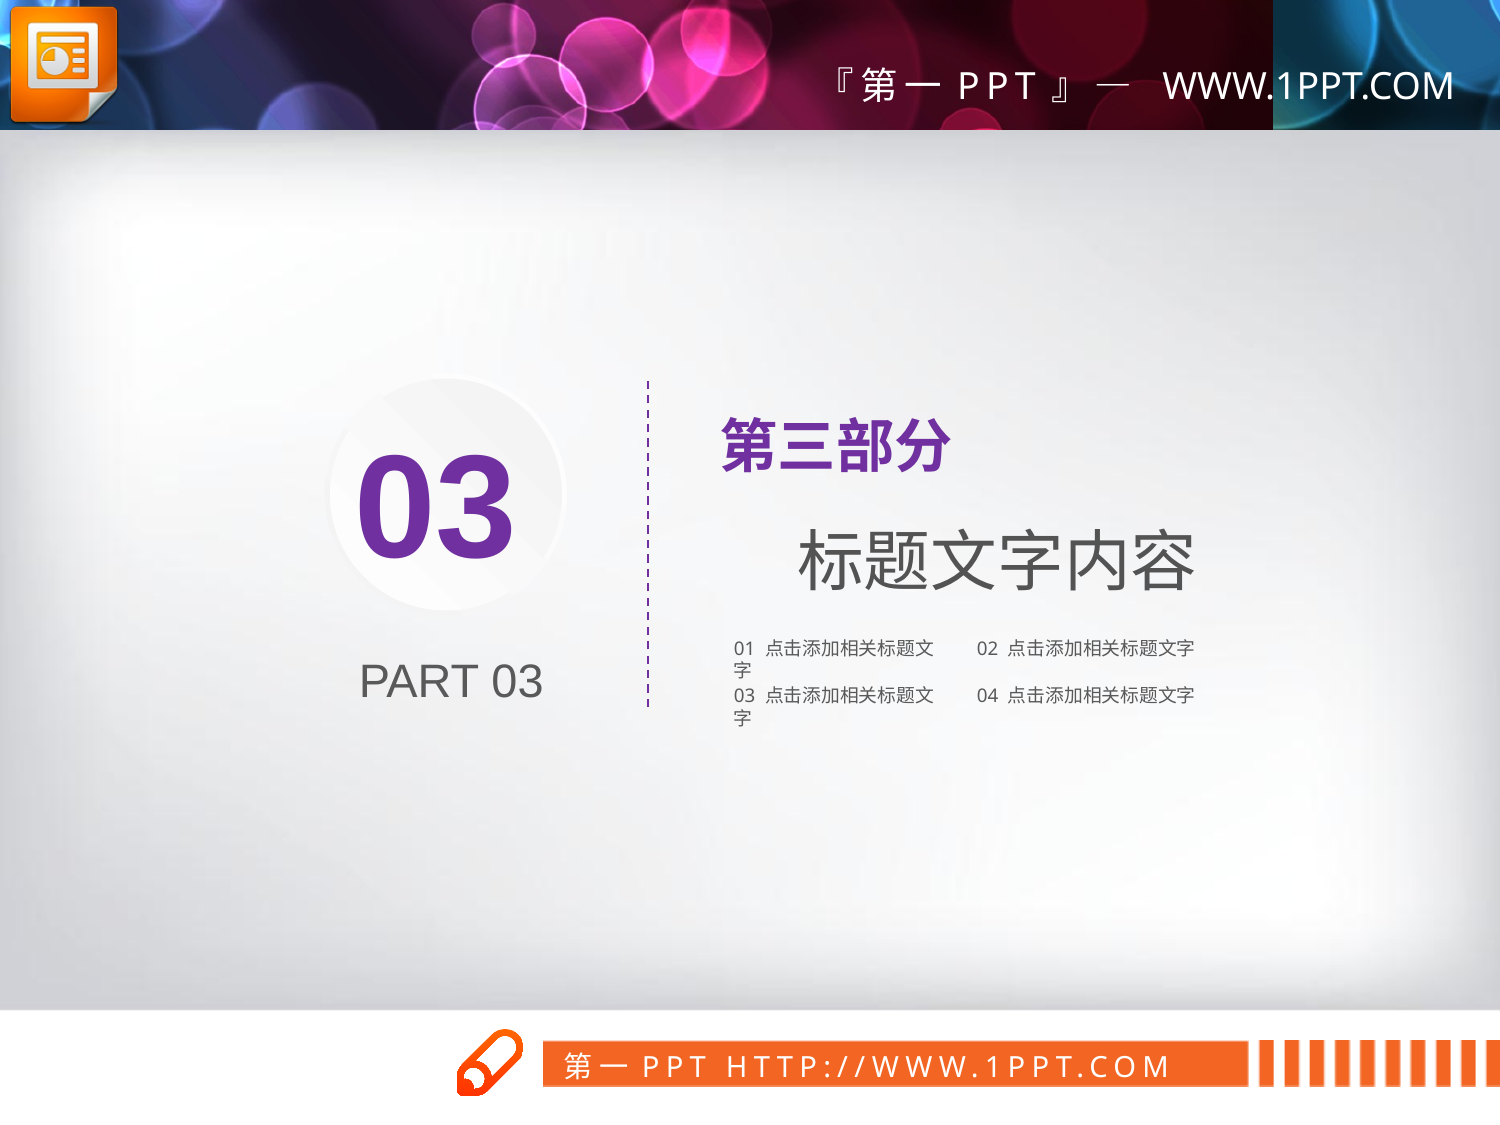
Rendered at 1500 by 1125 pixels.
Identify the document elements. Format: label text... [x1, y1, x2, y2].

text_box 第三部分 标题文字内容 [685, 402, 1213, 614]
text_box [324, 373, 568, 616]
picture [0, 0, 1500, 1012]
text_box 02 点击添加相关标题文字 [962, 629, 1220, 666]
text_box PART 03 [358, 650, 567, 707]
text_box 03 点击添加相关标题文字 [720, 676, 966, 736]
text_box 04 点击添加相关标题文字 [962, 676, 1220, 714]
text_box 01 点击添加相关标题文字 [720, 629, 966, 676]
picture [543, 1040, 1500, 1087]
